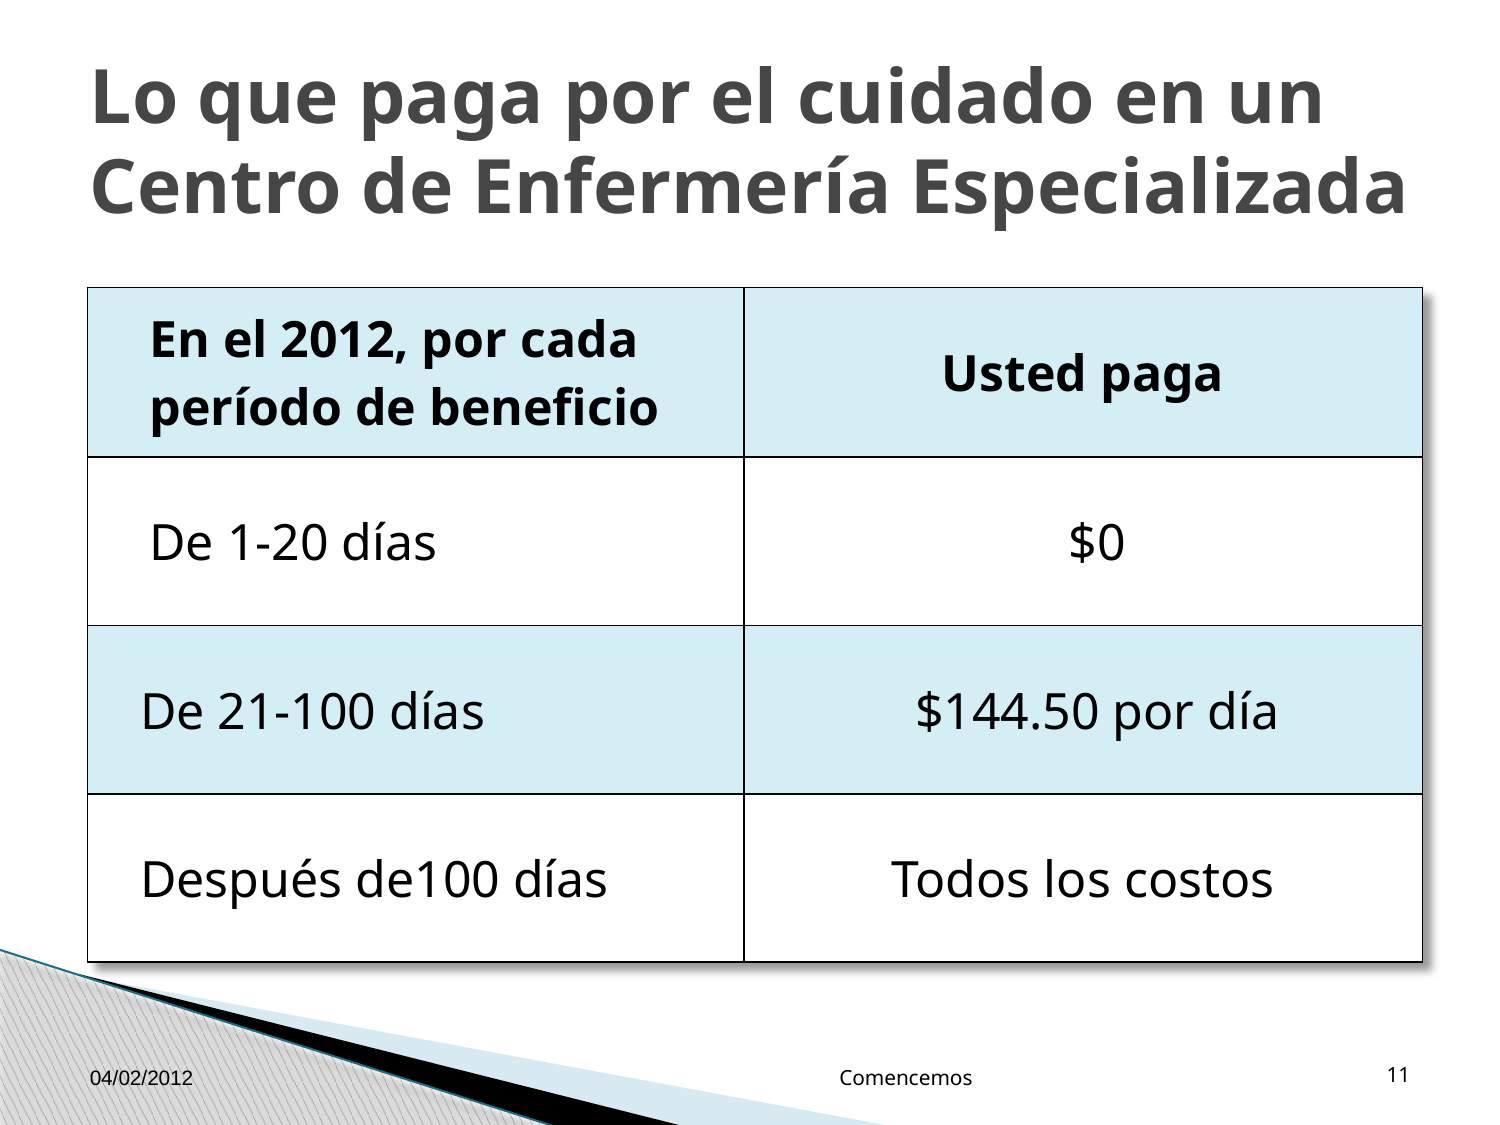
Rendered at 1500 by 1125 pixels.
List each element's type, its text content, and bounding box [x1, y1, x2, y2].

table_header En el 2012, por cada período de beneficio [88, 288, 743, 456]
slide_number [75, 1037, 425, 1098]
table_cell $144.50 por día [745, 626, 1422, 793]
table_header Usted paga [745, 288, 1422, 456]
table_cell De 1-20 días [88, 458, 743, 625]
table_cell De 21-100 días [88, 626, 743, 793]
table_cell Después de100 días [88, 795, 743, 961]
table_cell $0 [745, 458, 1422, 625]
slide_number 11 [1074, 1037, 1425, 1098]
footer Comencemos [512, 1037, 988, 1098]
title Lo que paga por el cuidado en un Centro de Enfermería Especializada [75, 45, 1425, 233]
table_cell Todos los costos [745, 795, 1422, 961]
